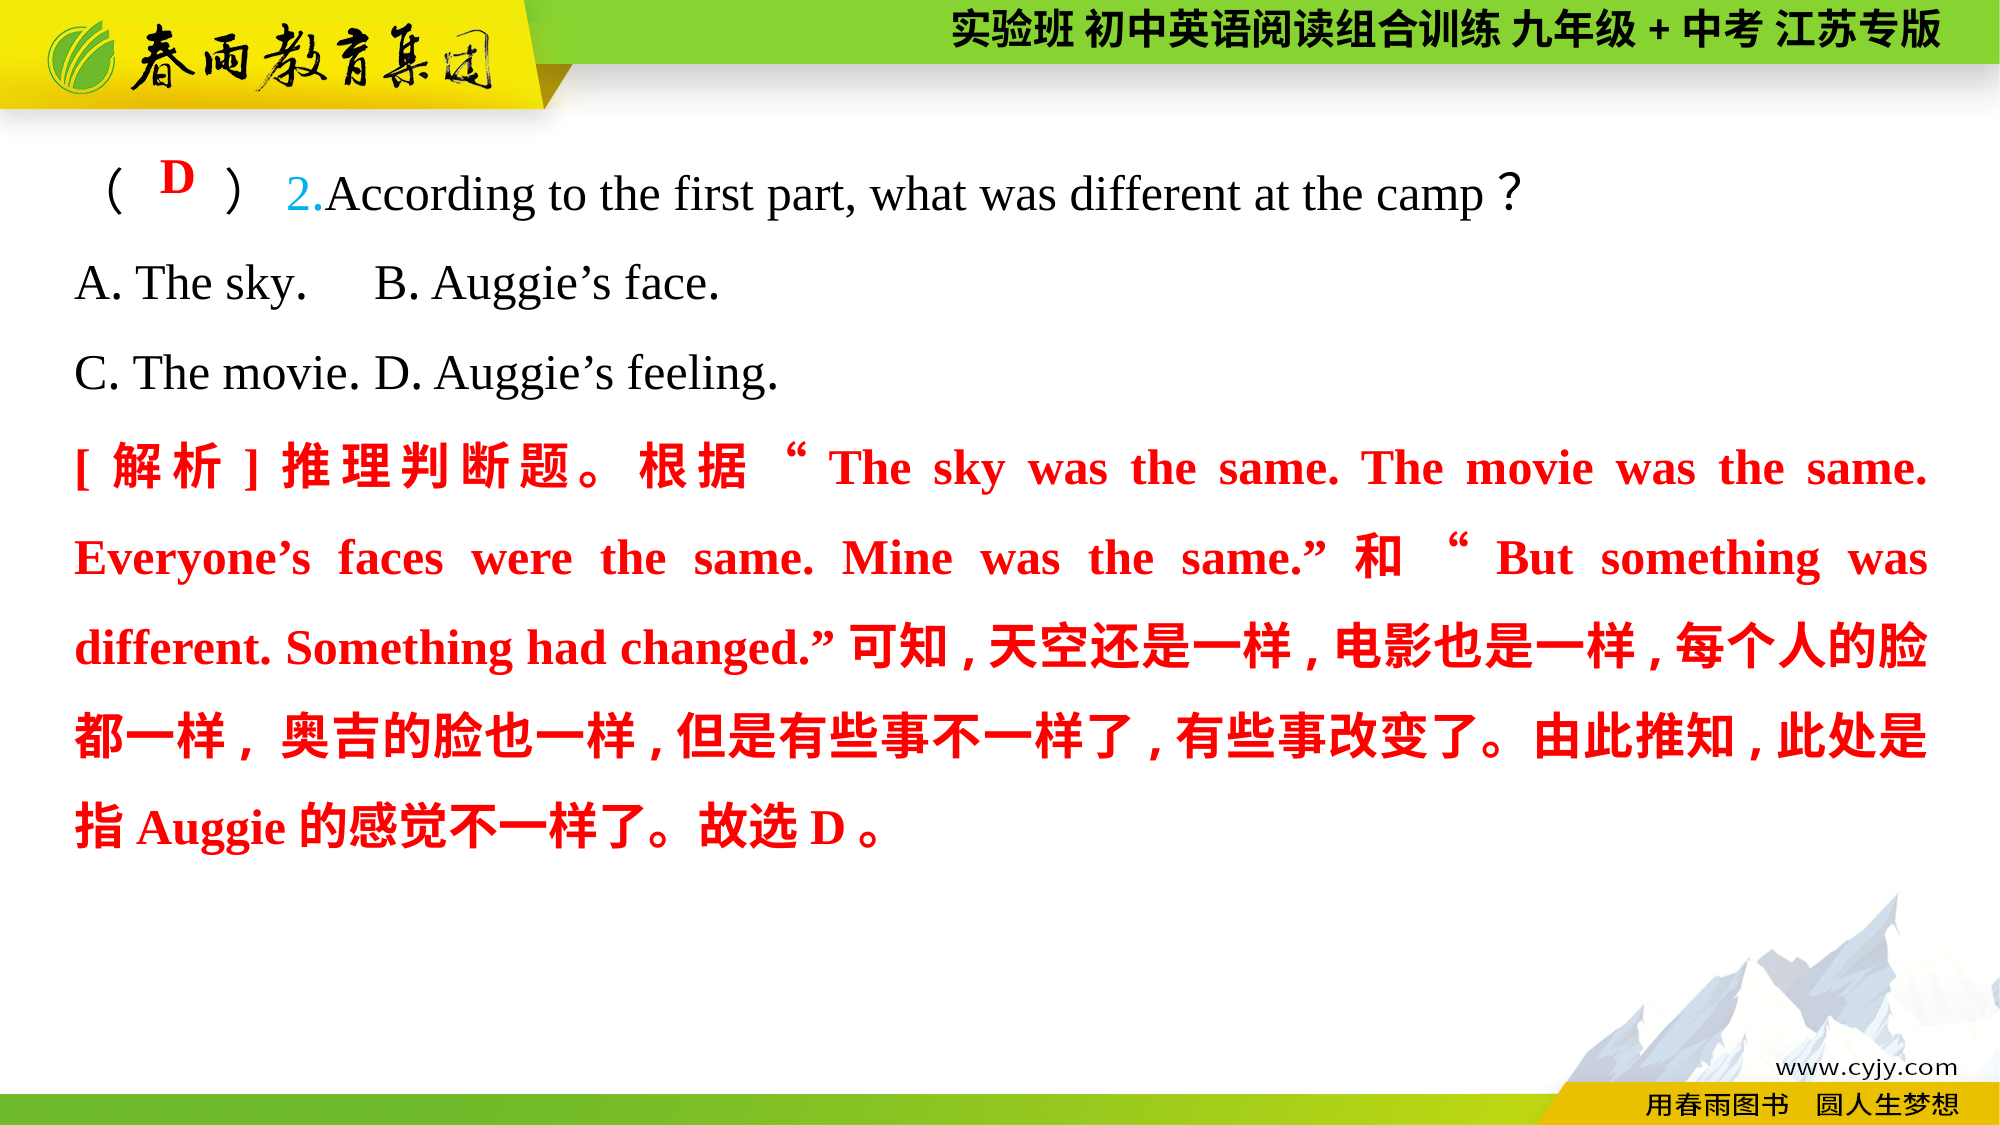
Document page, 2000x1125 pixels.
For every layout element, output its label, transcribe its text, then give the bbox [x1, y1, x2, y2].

picture [0, 0, 2000, 1125]
text_box D [145, 136, 212, 211]
list （ ）2.According to the first part, what was different at the camp？ A. The sky. B. Auggie’s face. C. The movie. D. Auggie’s feeling. [59, 122, 1944, 397]
text_box [解析]推理判断题。根据“The sky was the same. The movie was the same. Everyone’s faces were the same. Mine was the same.”和“But something was different. Something had changed.”可知,天空还是一样,电影也是一样,每个人的脸都一样, 奥吉的脸也一样,但是有些事不一样了,有些事改变了。由此推知,此处是指Auggie的感觉不一样了。故选D。 [59, 397, 1944, 863]
